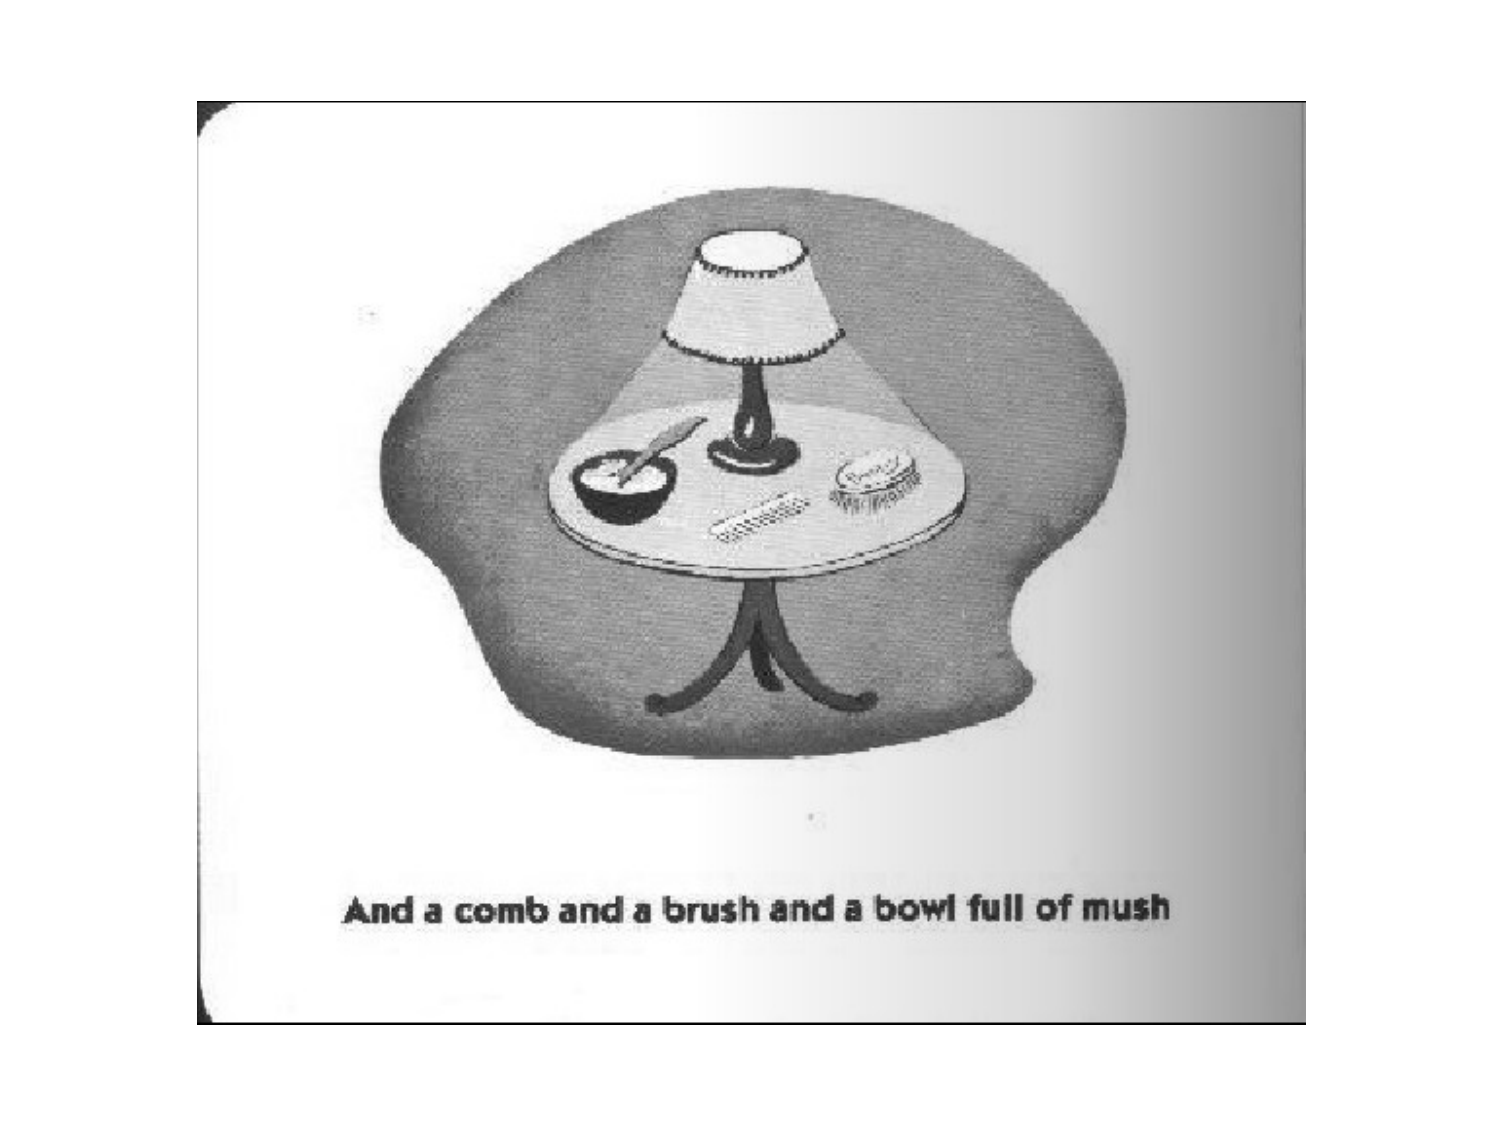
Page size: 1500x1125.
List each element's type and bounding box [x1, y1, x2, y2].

picture [196, 101, 1306, 1026]
